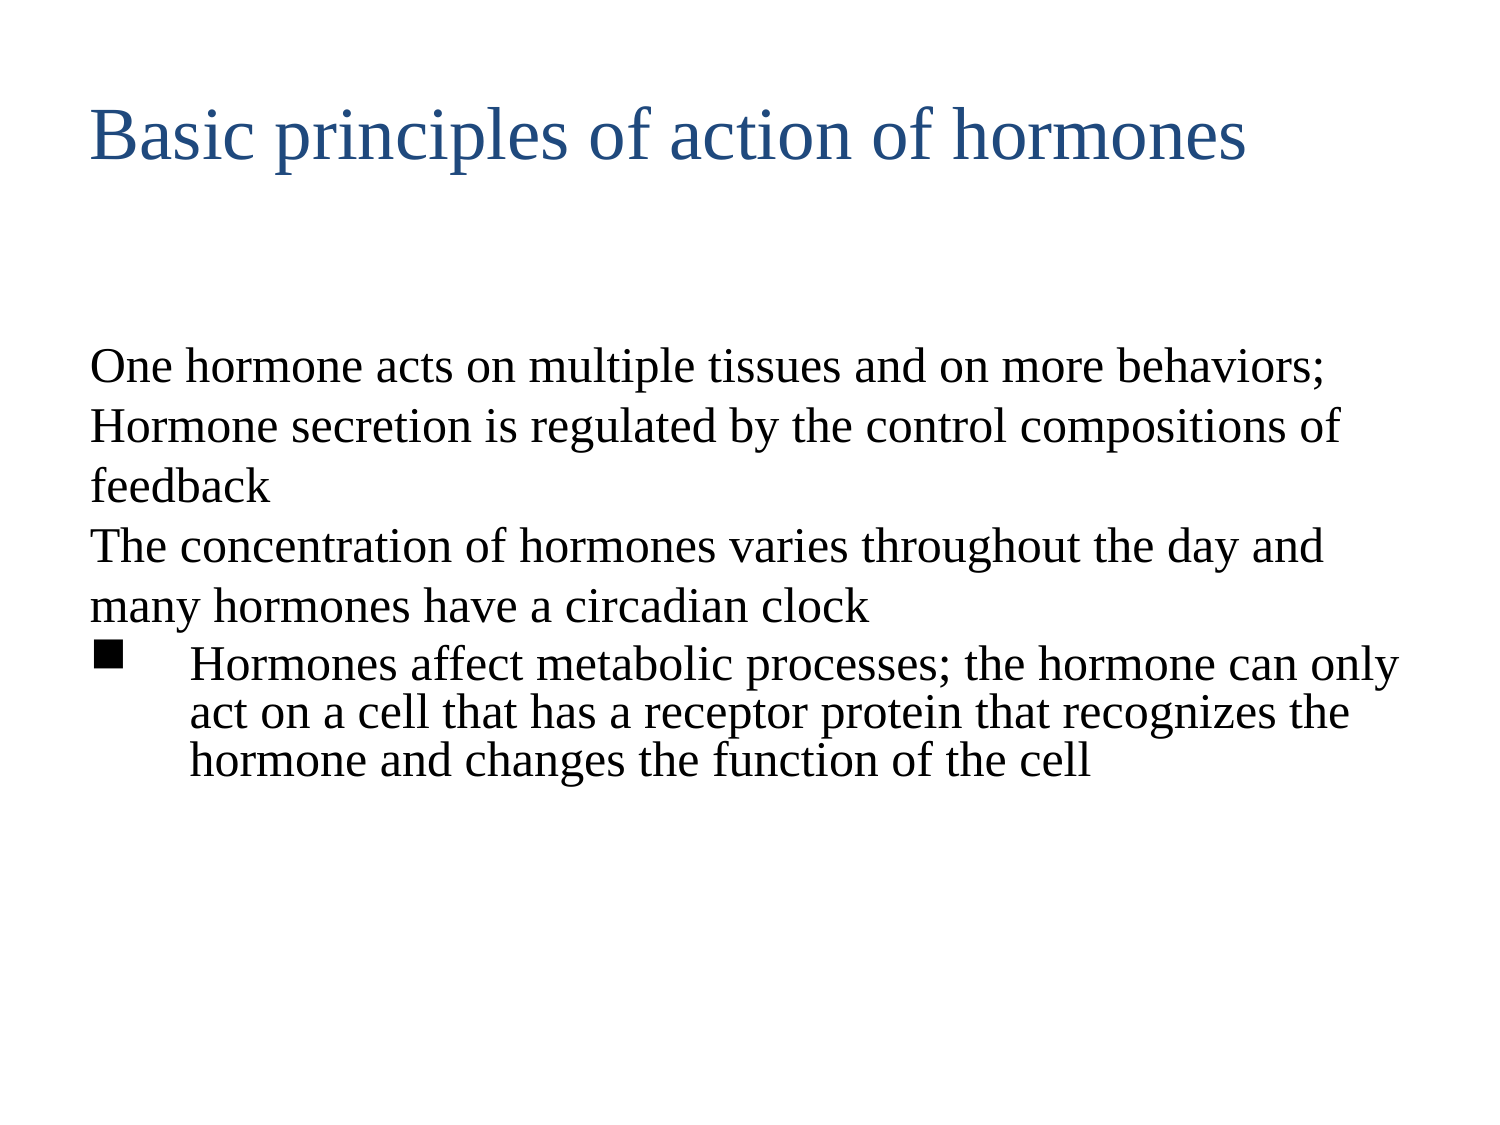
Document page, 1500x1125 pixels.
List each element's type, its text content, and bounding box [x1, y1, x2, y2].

text_box Basic principles of action of hormones [74, 62, 1425, 288]
text_box One hormone acts on multiple tissues and on more behaviors; Hormone secretion is regulated by the control compositions of feedback The concentration of hormones varies throughout the day and many hormones have a circadian clock Hormones affect metabolic processes; the hormone can only act on a cell that has a receptor protein that recognizes the hormone and changes the function of the cell [74, 324, 1425, 1000]
